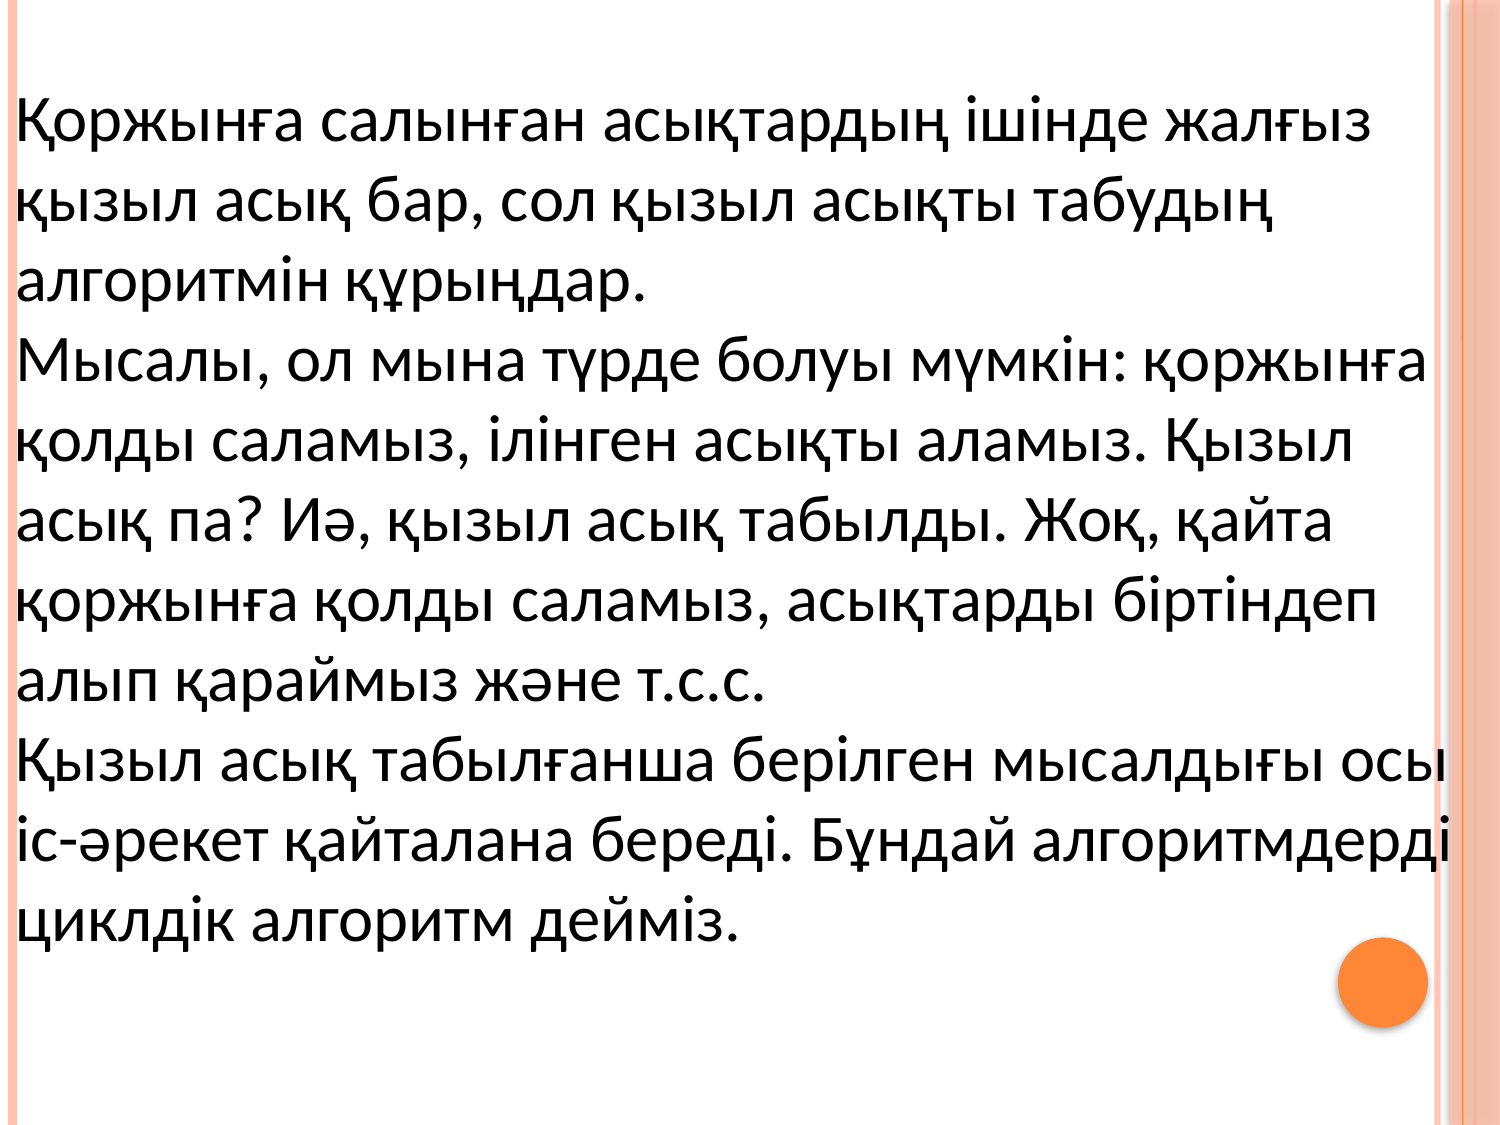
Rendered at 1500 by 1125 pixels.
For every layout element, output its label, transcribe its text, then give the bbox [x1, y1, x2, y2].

text_box Қоржынға салынған асықтардың ішінде жалғыз қызыл асық бар, сол қызыл асықты табудың алгоритмін құрыңдар. Мысалы, ол мына түрде болуы мүмкін: қоржынға қолды саламыз, ілінген асықты аламыз. Қызыл асық па? Иә, қызыл асық табылды. Жоқ, қайта қоржынға қолды саламыз, асықтарды біртіндеп алып қараймыз және т.с.с. Қызыл асық табылғанша берілген мысалдығы осы іс-әрекет қайталана береді. Бұндай алгоритмдерді циклдік алгоритм дейміз. [0, 67, 1500, 1040]
